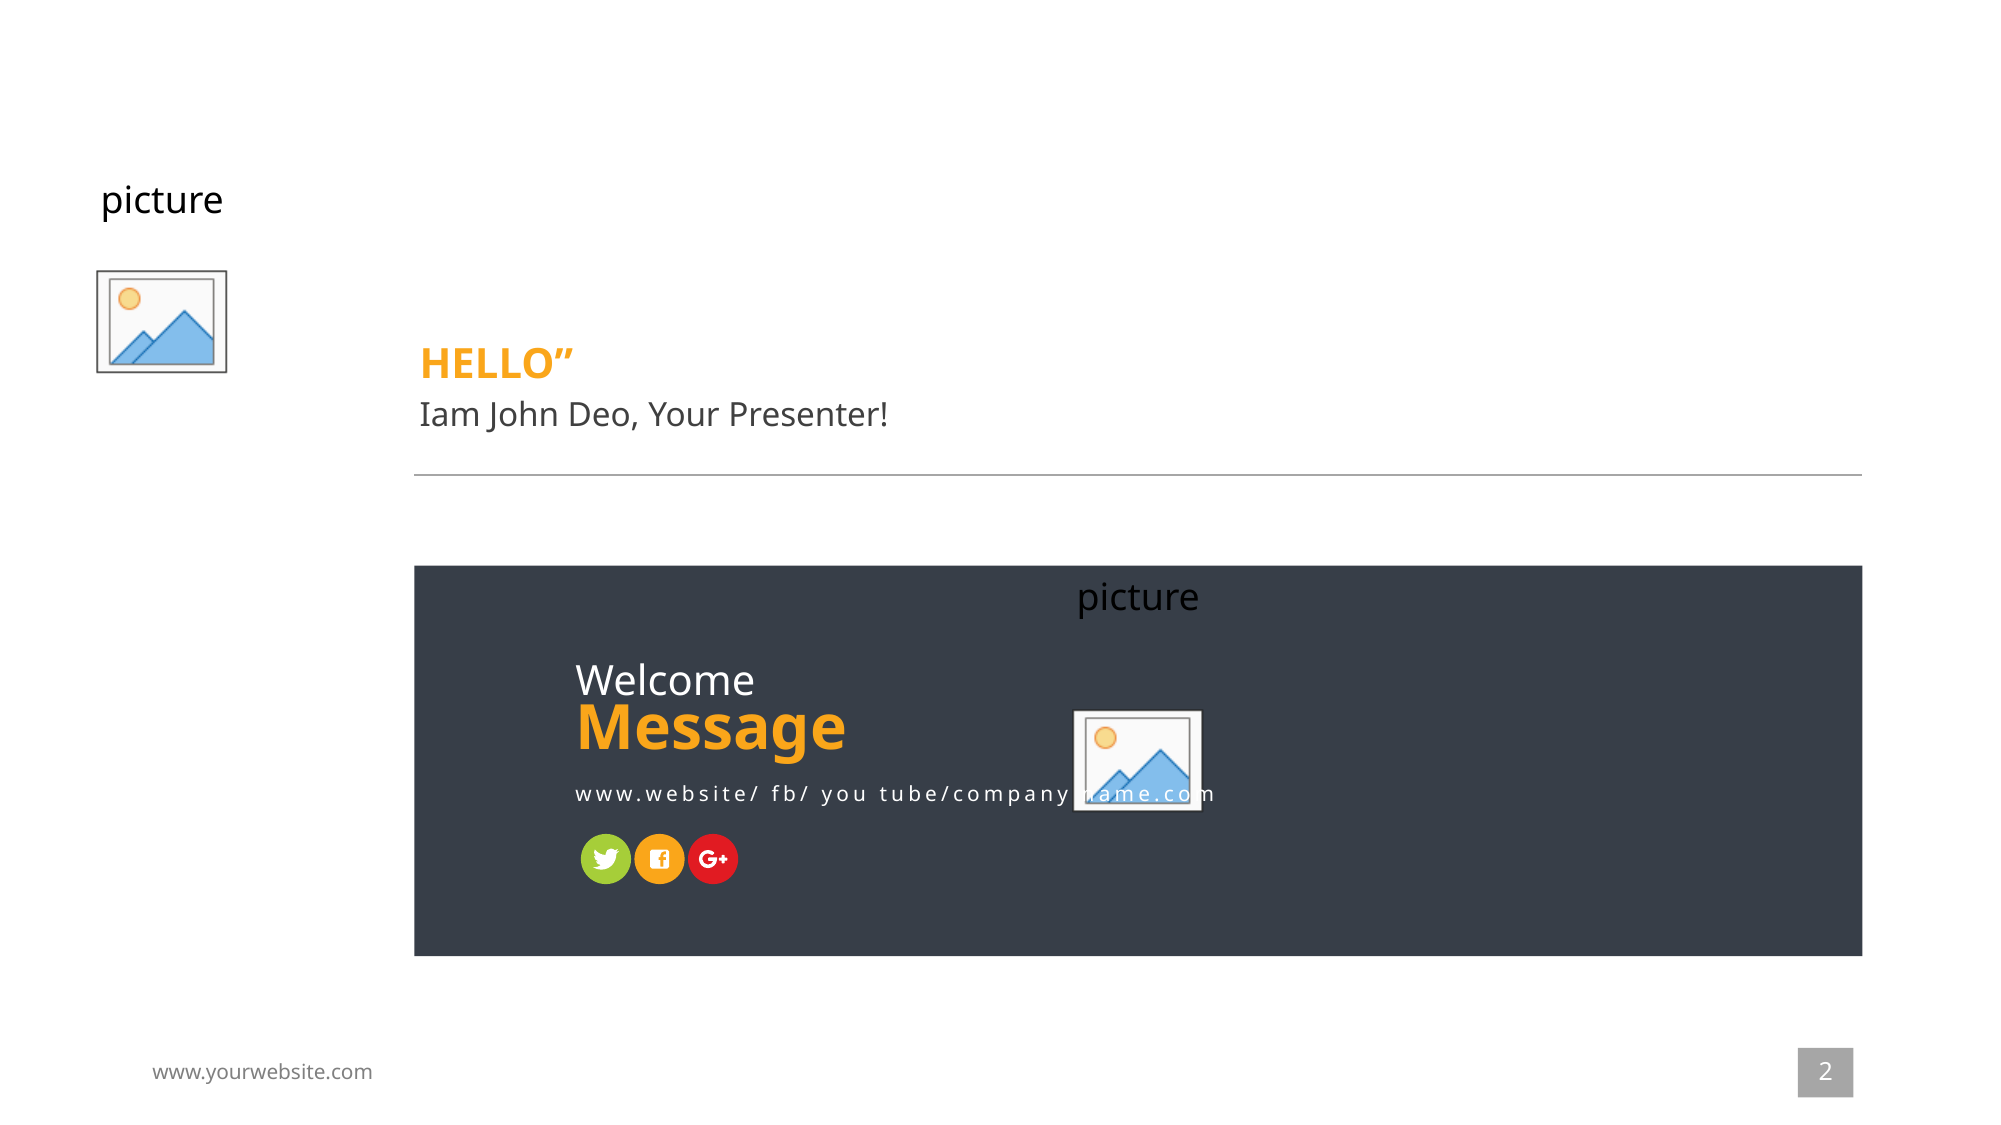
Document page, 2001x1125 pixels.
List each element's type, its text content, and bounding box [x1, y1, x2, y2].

text_box Iam John Deo, Your Presenter! [404, 386, 949, 441]
footer www.yourwebsite.com [137, 1042, 415, 1103]
picture [414, 565, 1863, 957]
picture [0, 168, 325, 475]
slide_number 2 [1788, 1042, 1863, 1103]
text_box HELLO” [404, 329, 631, 386]
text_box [560, 637, 1399, 885]
